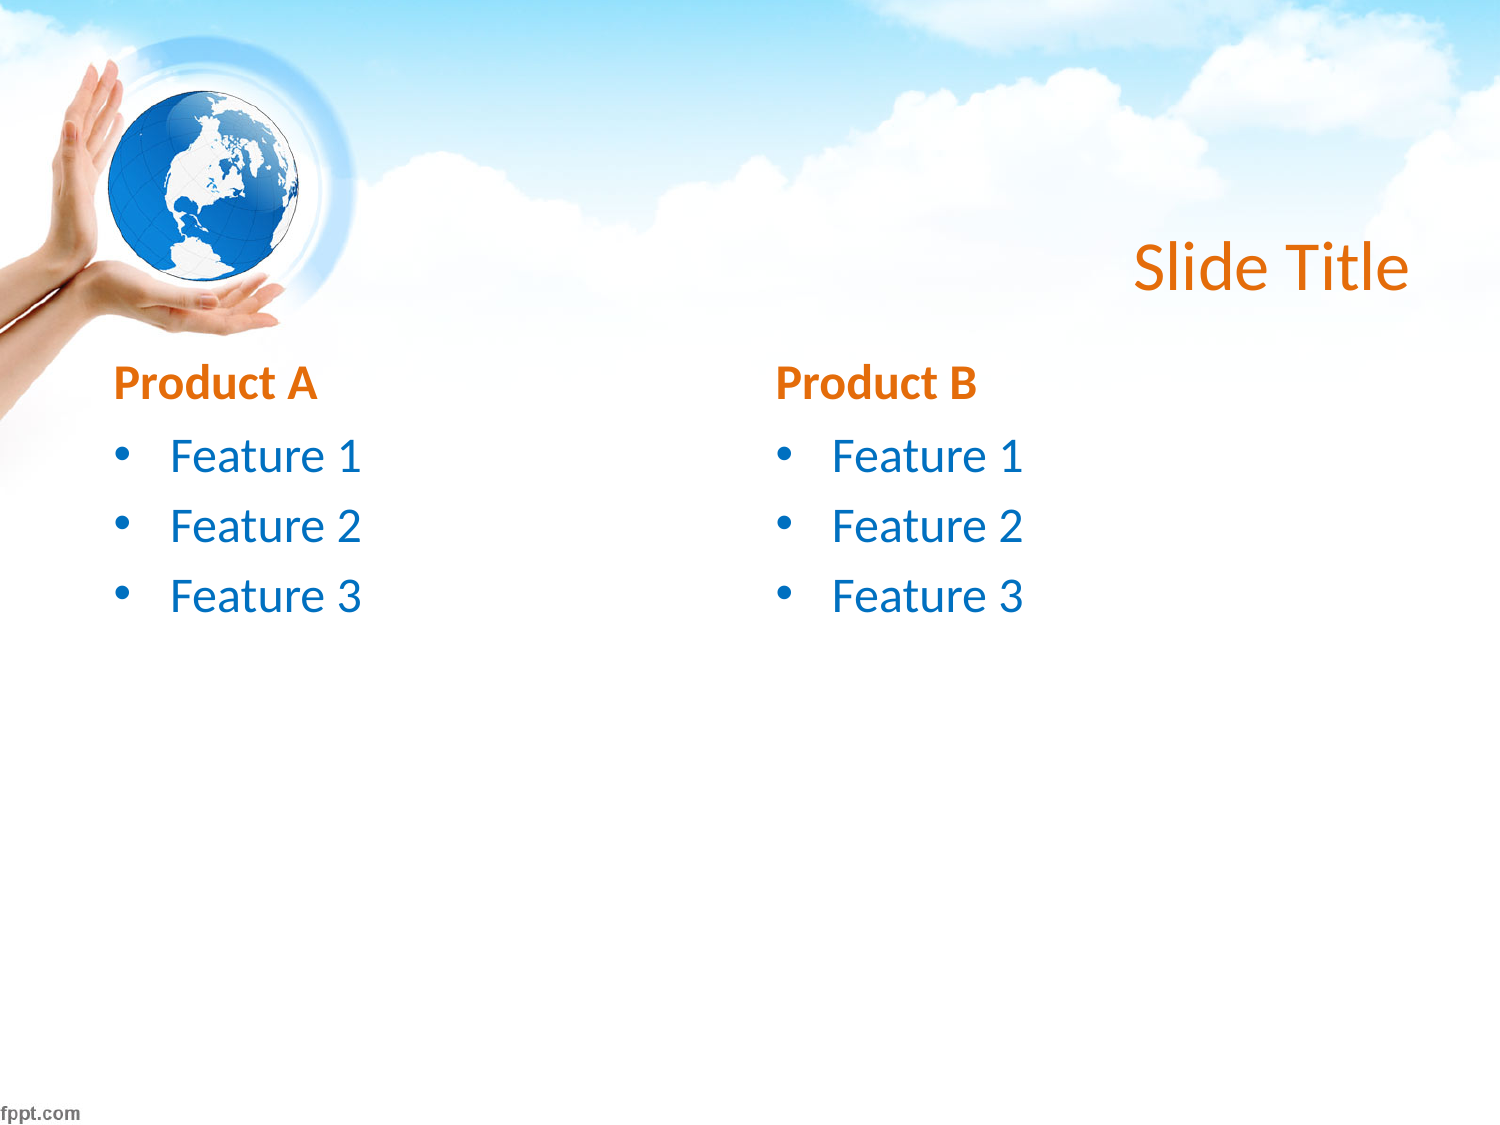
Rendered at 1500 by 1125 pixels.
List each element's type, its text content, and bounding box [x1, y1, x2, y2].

list Feature 1 Feature 2 Feature 3 [760, 415, 1424, 914]
list Feature 1 Feature 2 Feature 3 [98, 415, 760, 914]
list Product B [760, 311, 1424, 415]
picture [0, 0, 1500, 1125]
title Slide Title [101, 211, 1427, 312]
list Product A [98, 311, 760, 415]
